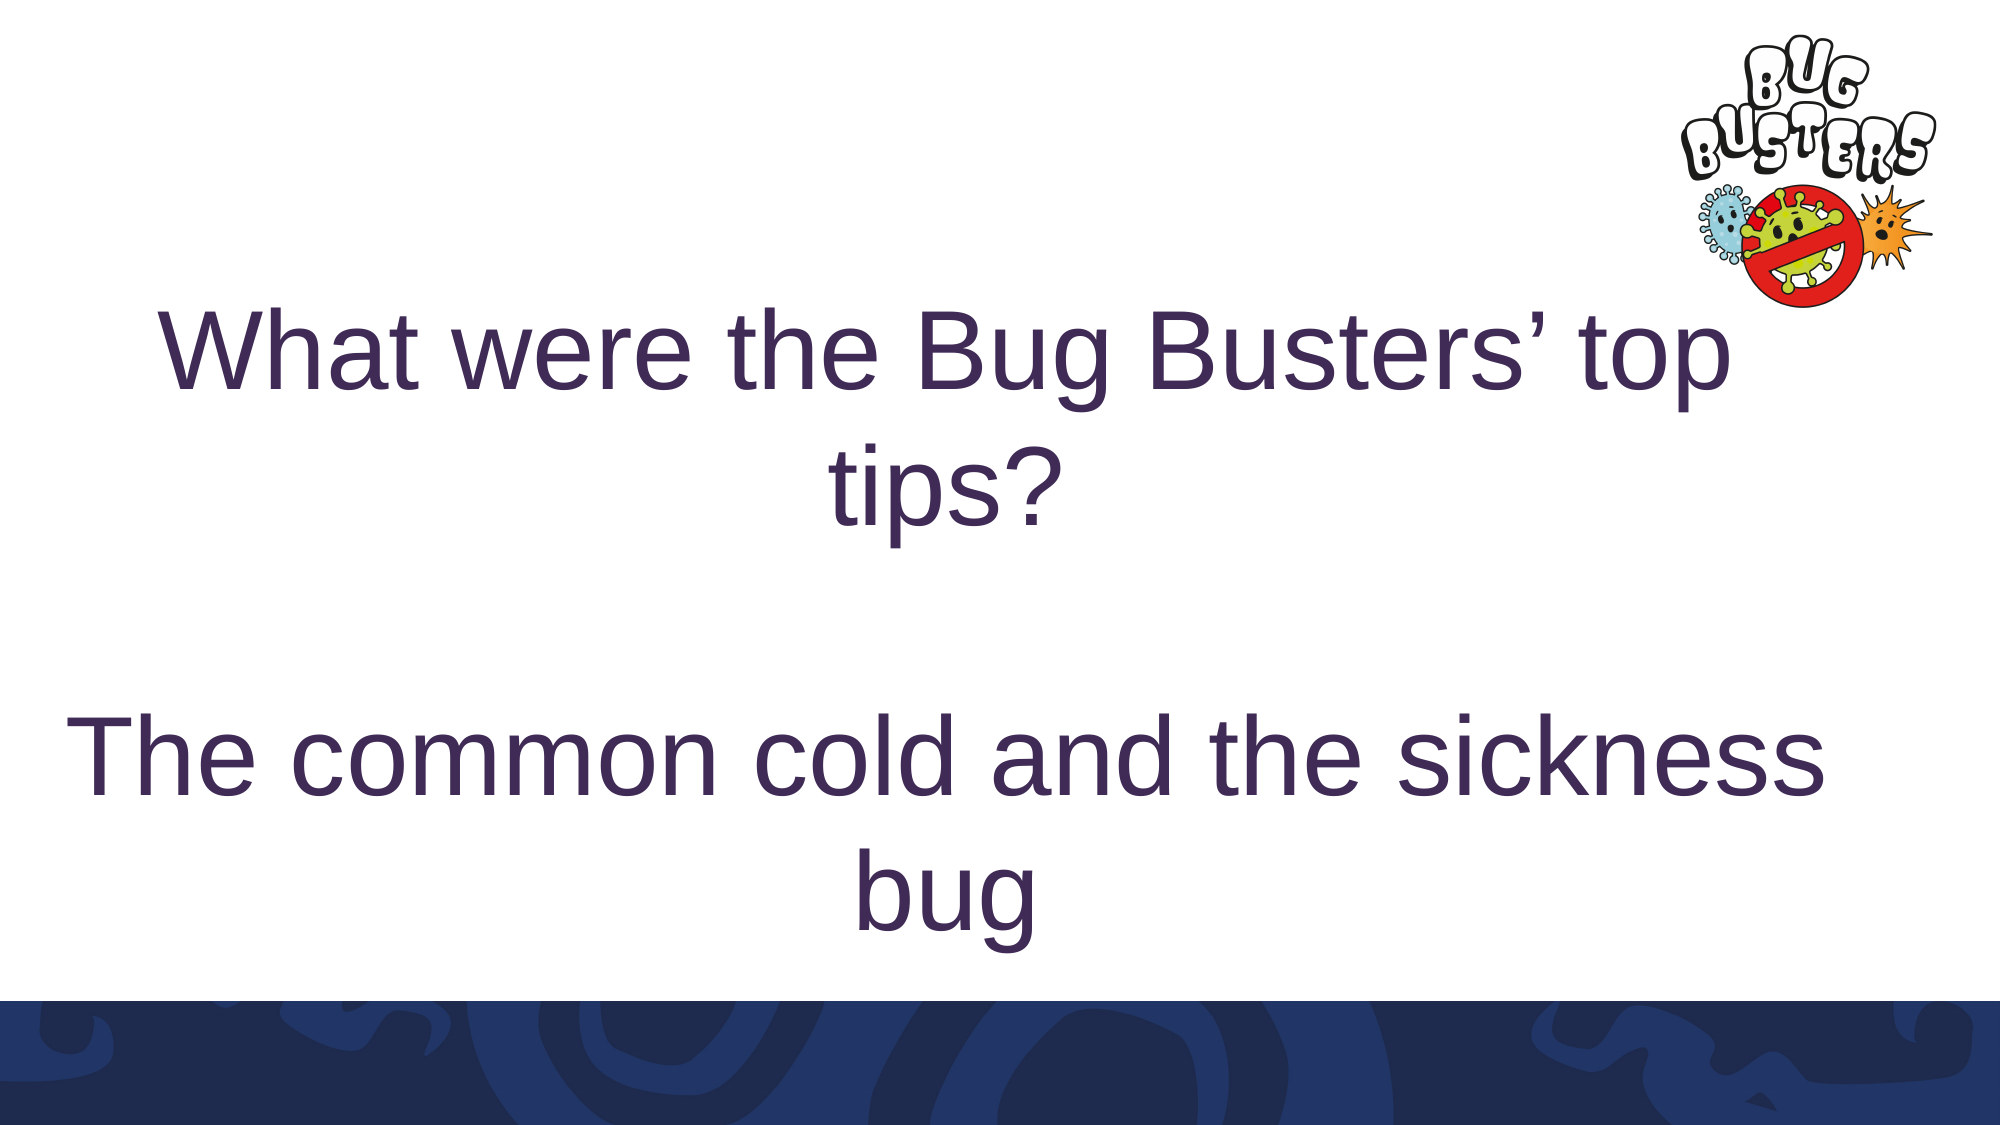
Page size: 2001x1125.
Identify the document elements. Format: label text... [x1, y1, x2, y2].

subtitle What were the Bug Busters’ top tips? The common cold and the sickness bug [23, 270, 1870, 1084]
picture [0, 1001, 2000, 1125]
picture [1663, 21, 1951, 338]
